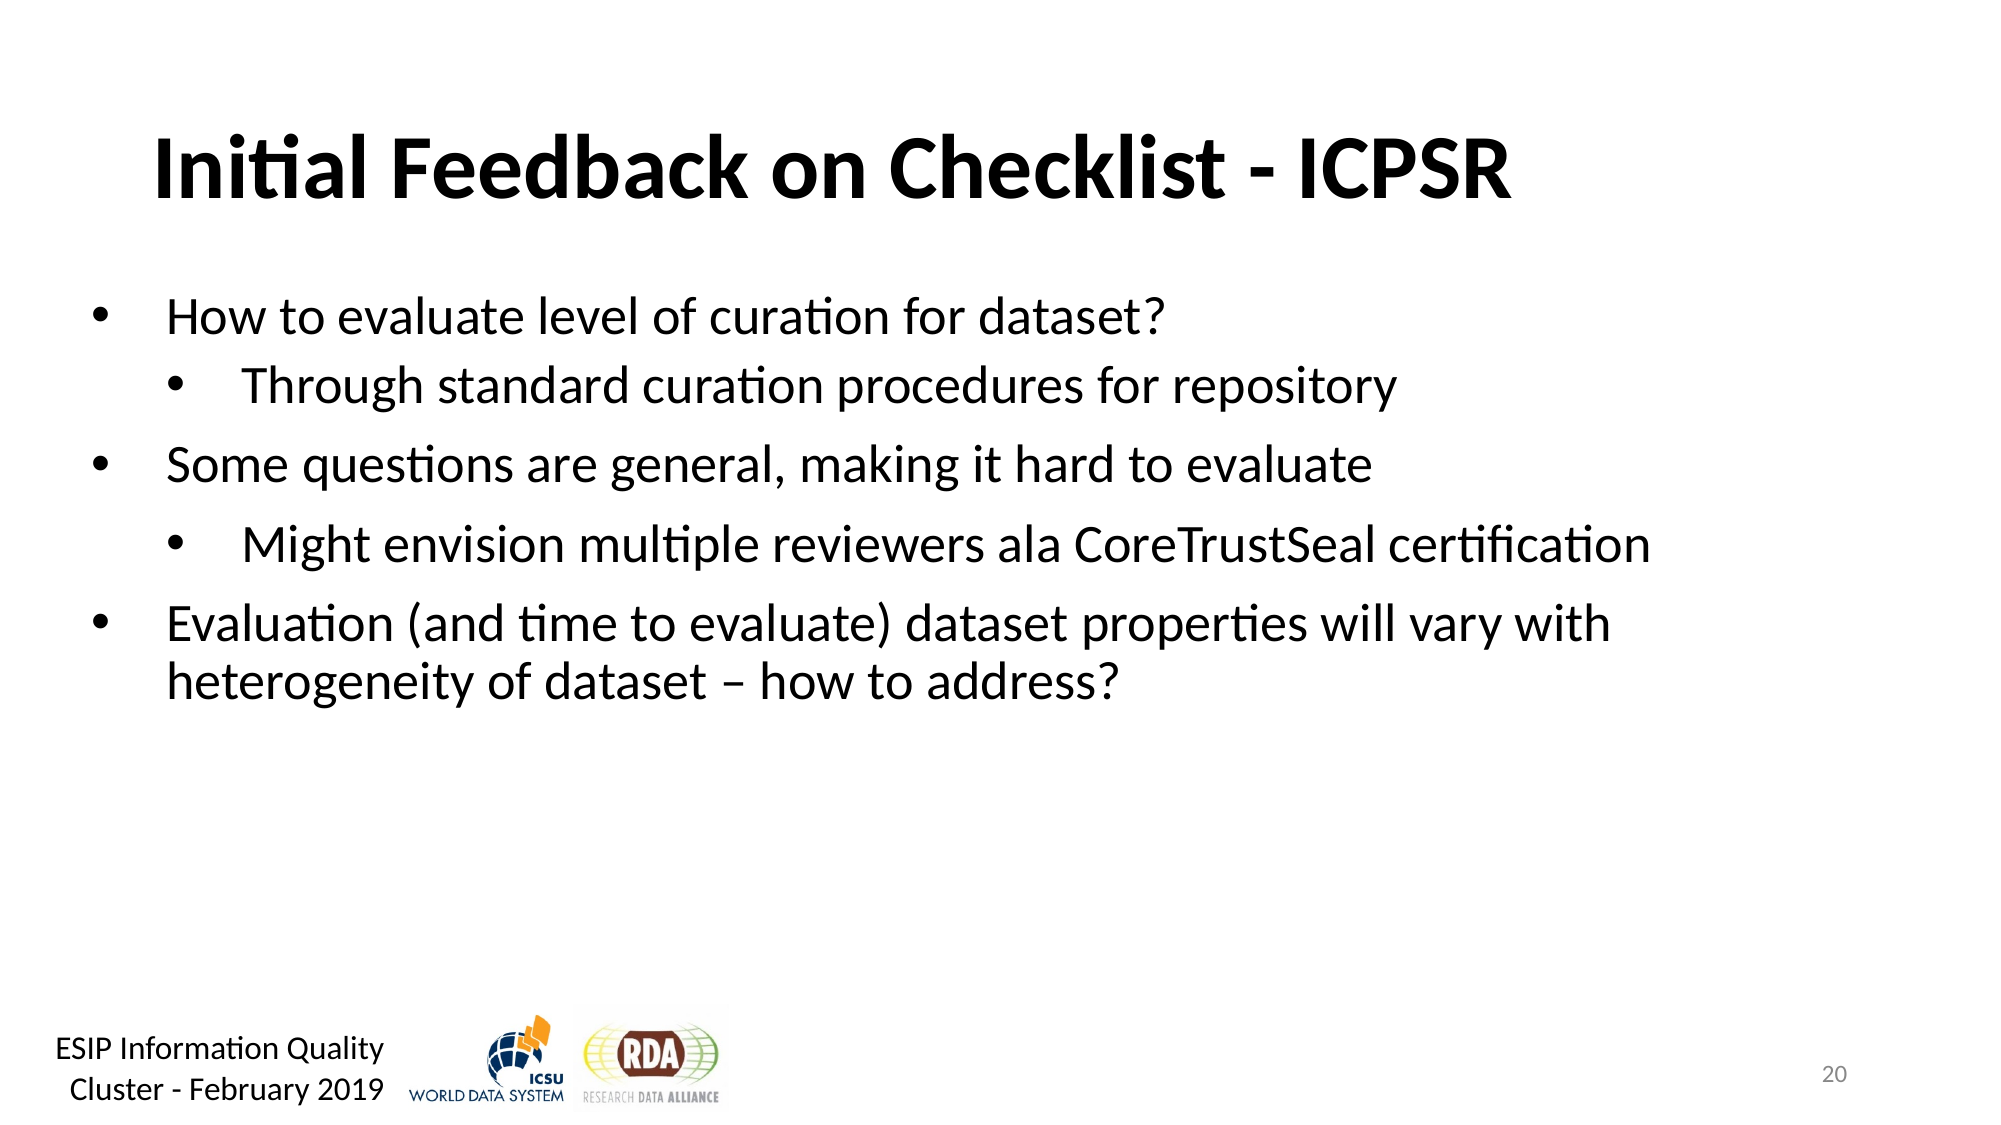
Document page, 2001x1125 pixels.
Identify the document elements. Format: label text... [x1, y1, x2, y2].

slide_number 20 [1412, 1042, 1863, 1103]
text_box ESIP Information Quality Cluster - February 2019 [17, 1019, 393, 1075]
title Initial Feedback on Checklist - ICPSR [137, 59, 1863, 278]
list How to evaluate level of curation for dataset? Through standard curation procedures for repository Some questions are general, making it hard to evaluate Might envision multiple reviewers ala CoreTrustSeal certification Evaluation (and time to evaluate) dataset properties will vary with heterogeneity of dataset – how to address? [76, 280, 1863, 995]
picture [398, 1003, 729, 1113]
